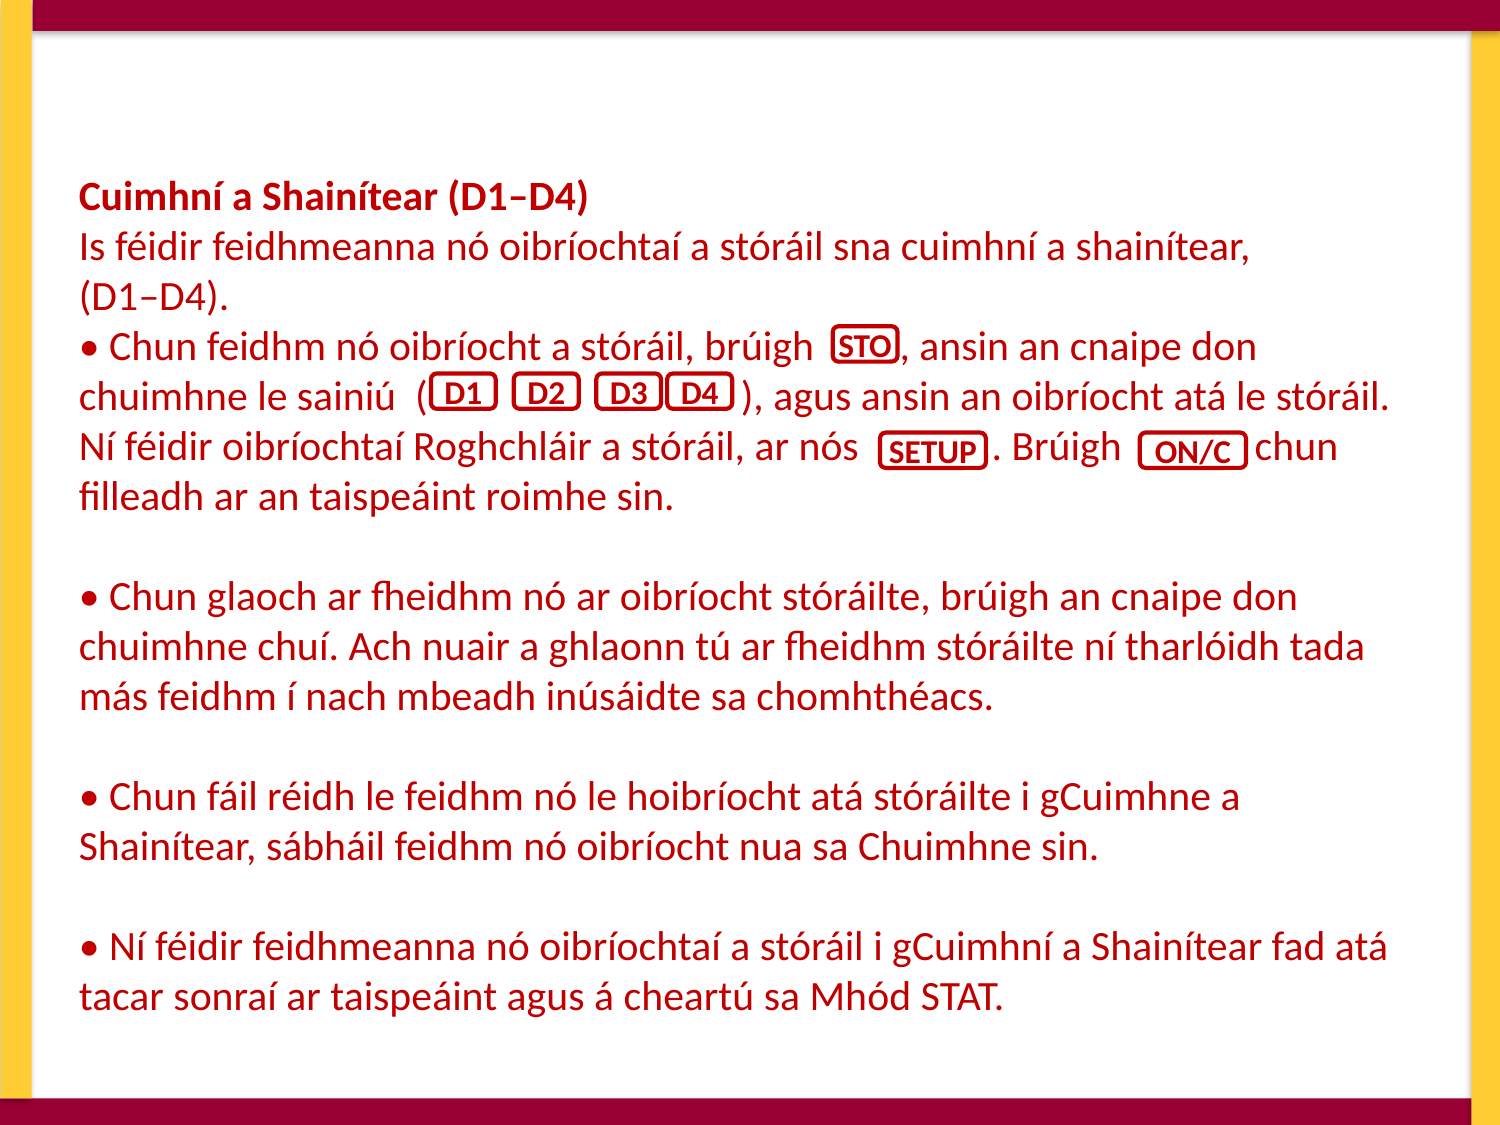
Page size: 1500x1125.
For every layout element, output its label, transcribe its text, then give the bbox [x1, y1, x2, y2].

text_box D2 [511, 371, 581, 411]
text_box D4 [665, 371, 735, 411]
text_box D3 [594, 371, 664, 411]
text_box SETUP [877, 430, 989, 471]
text_box STO [830, 324, 900, 364]
text_box ON/C [1137, 430, 1249, 471]
text_box Cuimhní a Shainítear (D1–D4) Is féidir feidhmeanna nó oibríochtaí a stóráil sna cuimhní a shainítear, (D1–D4). • Chun feidhm nó oibríocht a stóráil, brúigh , ansin an cnaipe don chuimhne le sainiú ( ), agus ansin an oibríocht atá le stóráil. Ní féidir oibríochtaí Roghchláir a stóráil, ar nós . Brúigh chun filleadh ar an taispeáint roimhe sin. • Chun glaoch ar fheidhm nó ar oibríocht stóráilte, brúigh an cnaipe don chuimhne chuí. Ach nuair a ghlaonn tú ar fheidhm stóráilte ní tharlóidh tada más feidhm í nach mbeadh inúsáidte sa chomhthéacs. • Chun fáil réidh le feidhm nó le hoibríocht atá stóráilte i gCuimhne a Shainítear, sábháil feidhm nó oibríocht nua sa Chuimhne sin. • Ní féidir feidhmeanna nó oibríochtaí a stóráil i gCuimhní a Shainítear fad atá tacar sonraí ar taispeáint agus á cheartú sa Mhód STAT. [64, 161, 1436, 1077]
text_box D1 [428, 371, 498, 411]
